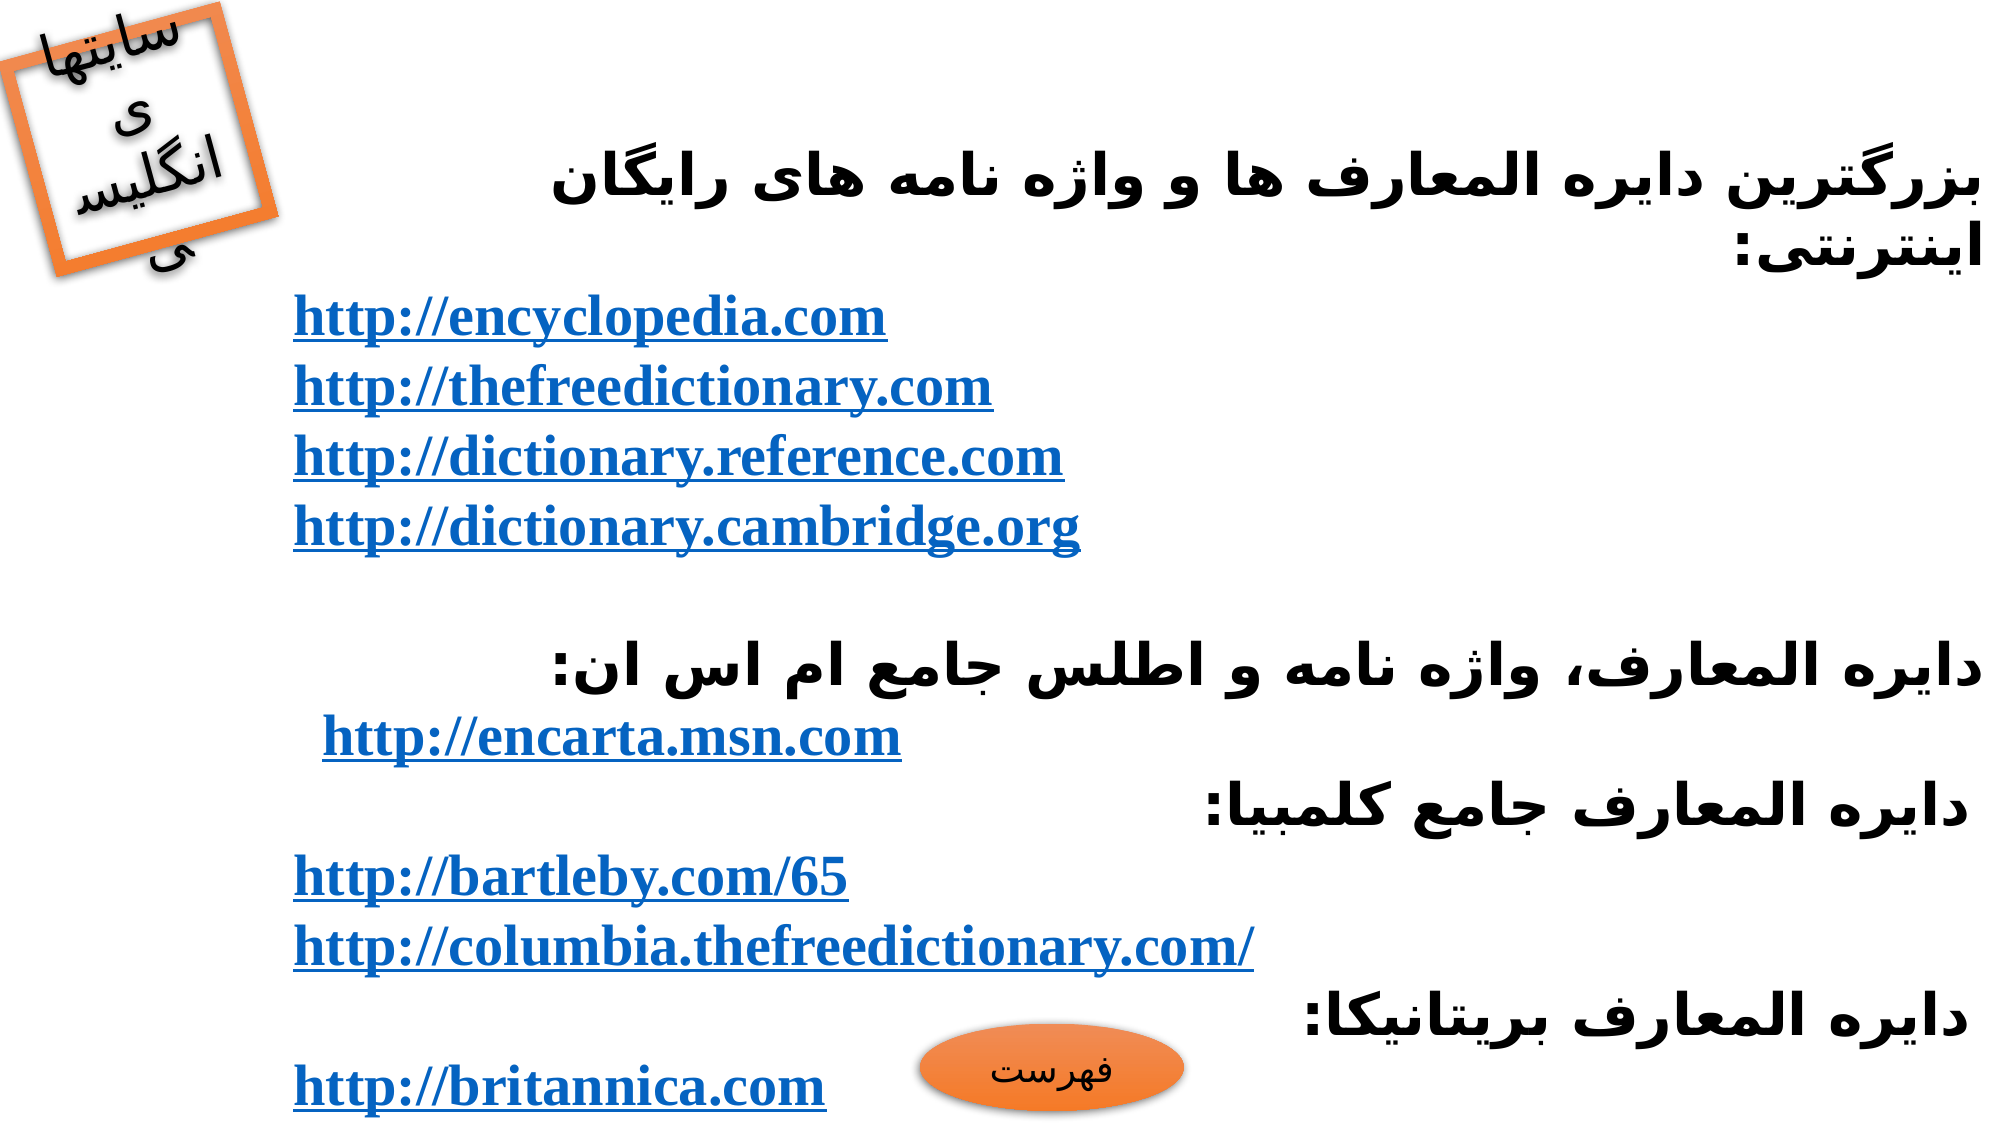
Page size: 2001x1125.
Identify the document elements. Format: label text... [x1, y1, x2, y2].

text_box سایتهای انگلیسی [0, 1, 279, 277]
text_box بزرگترین دایره المعارف ها و واژه نامه های رایگان اینترنتی: http://encyclopedia.com http://thefreedictionary.com http://dictionary.reference.com http://dictionary.cambridge.org دایره المعارف، واژه نامه و اطلس جامع ام اس ان: http://encarta.msn.com دایره المعارف جامع کلمبیا: http://bartleby.com/65 http://columbia.thefreedictionary.com/ دایره المعارف بریتانیکا: http://britannica.com [278, 130, 2000, 1125]
text_box فهرست [920, 1023, 1184, 1111]
